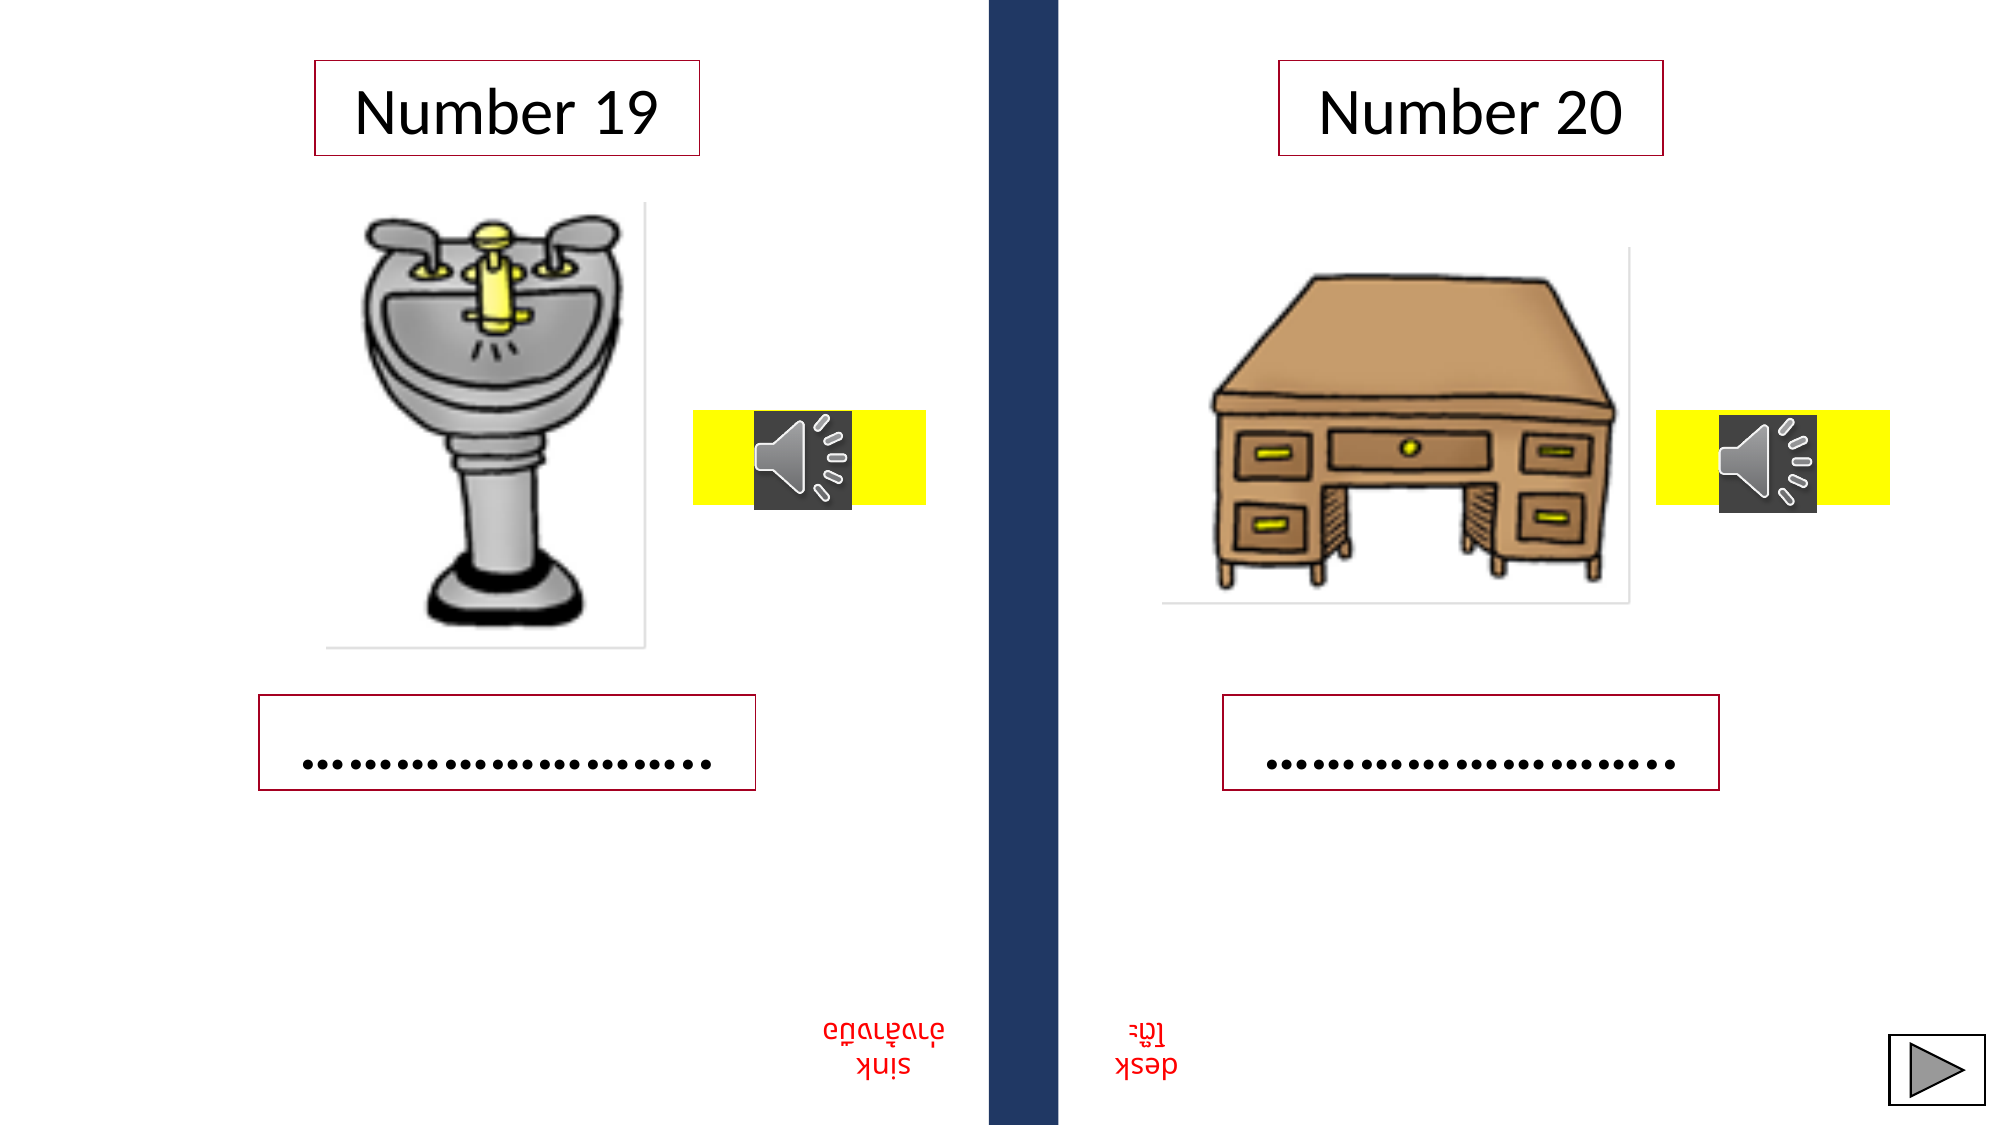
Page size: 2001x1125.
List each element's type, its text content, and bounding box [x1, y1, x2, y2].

text_box …………………….. [259, 695, 756, 790]
table_header [1656, 410, 1890, 505]
text_box [988, 0, 1059, 1125]
picture [753, 410, 854, 511]
text_box desk โต๊ะ [1088, 1010, 1205, 1096]
text_box Number 19 [315, 60, 700, 156]
table_header [693, 410, 753, 505]
picture [326, 202, 650, 653]
text_box [1888, 1034, 1986, 1106]
text_box Number 20 [1278, 60, 1664, 156]
text_box …………………….. [1222, 695, 1720, 790]
table_header [854, 410, 926, 505]
picture [1717, 414, 1818, 515]
picture [1162, 247, 1634, 608]
text_box sink อ่างล้างมือ [795, 1010, 973, 1096]
